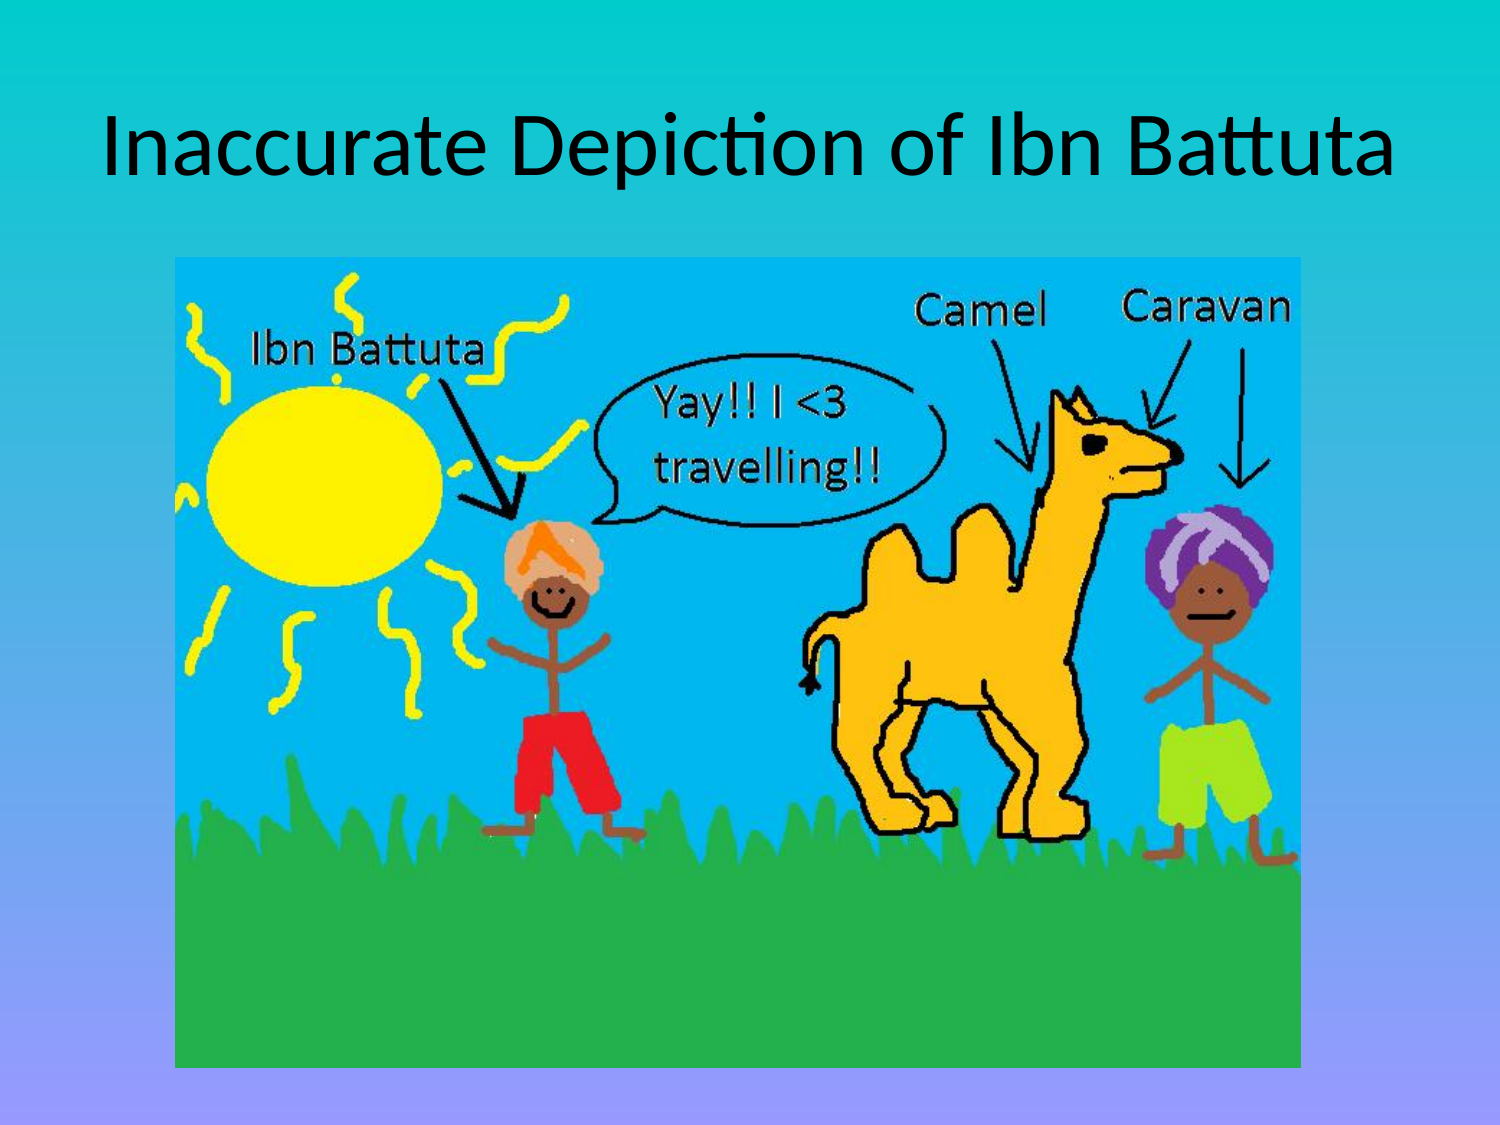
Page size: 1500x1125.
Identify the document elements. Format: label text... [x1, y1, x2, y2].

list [175, 257, 1301, 1068]
title Inaccurate Depiction of Ibn Battuta [75, 45, 1425, 233]
